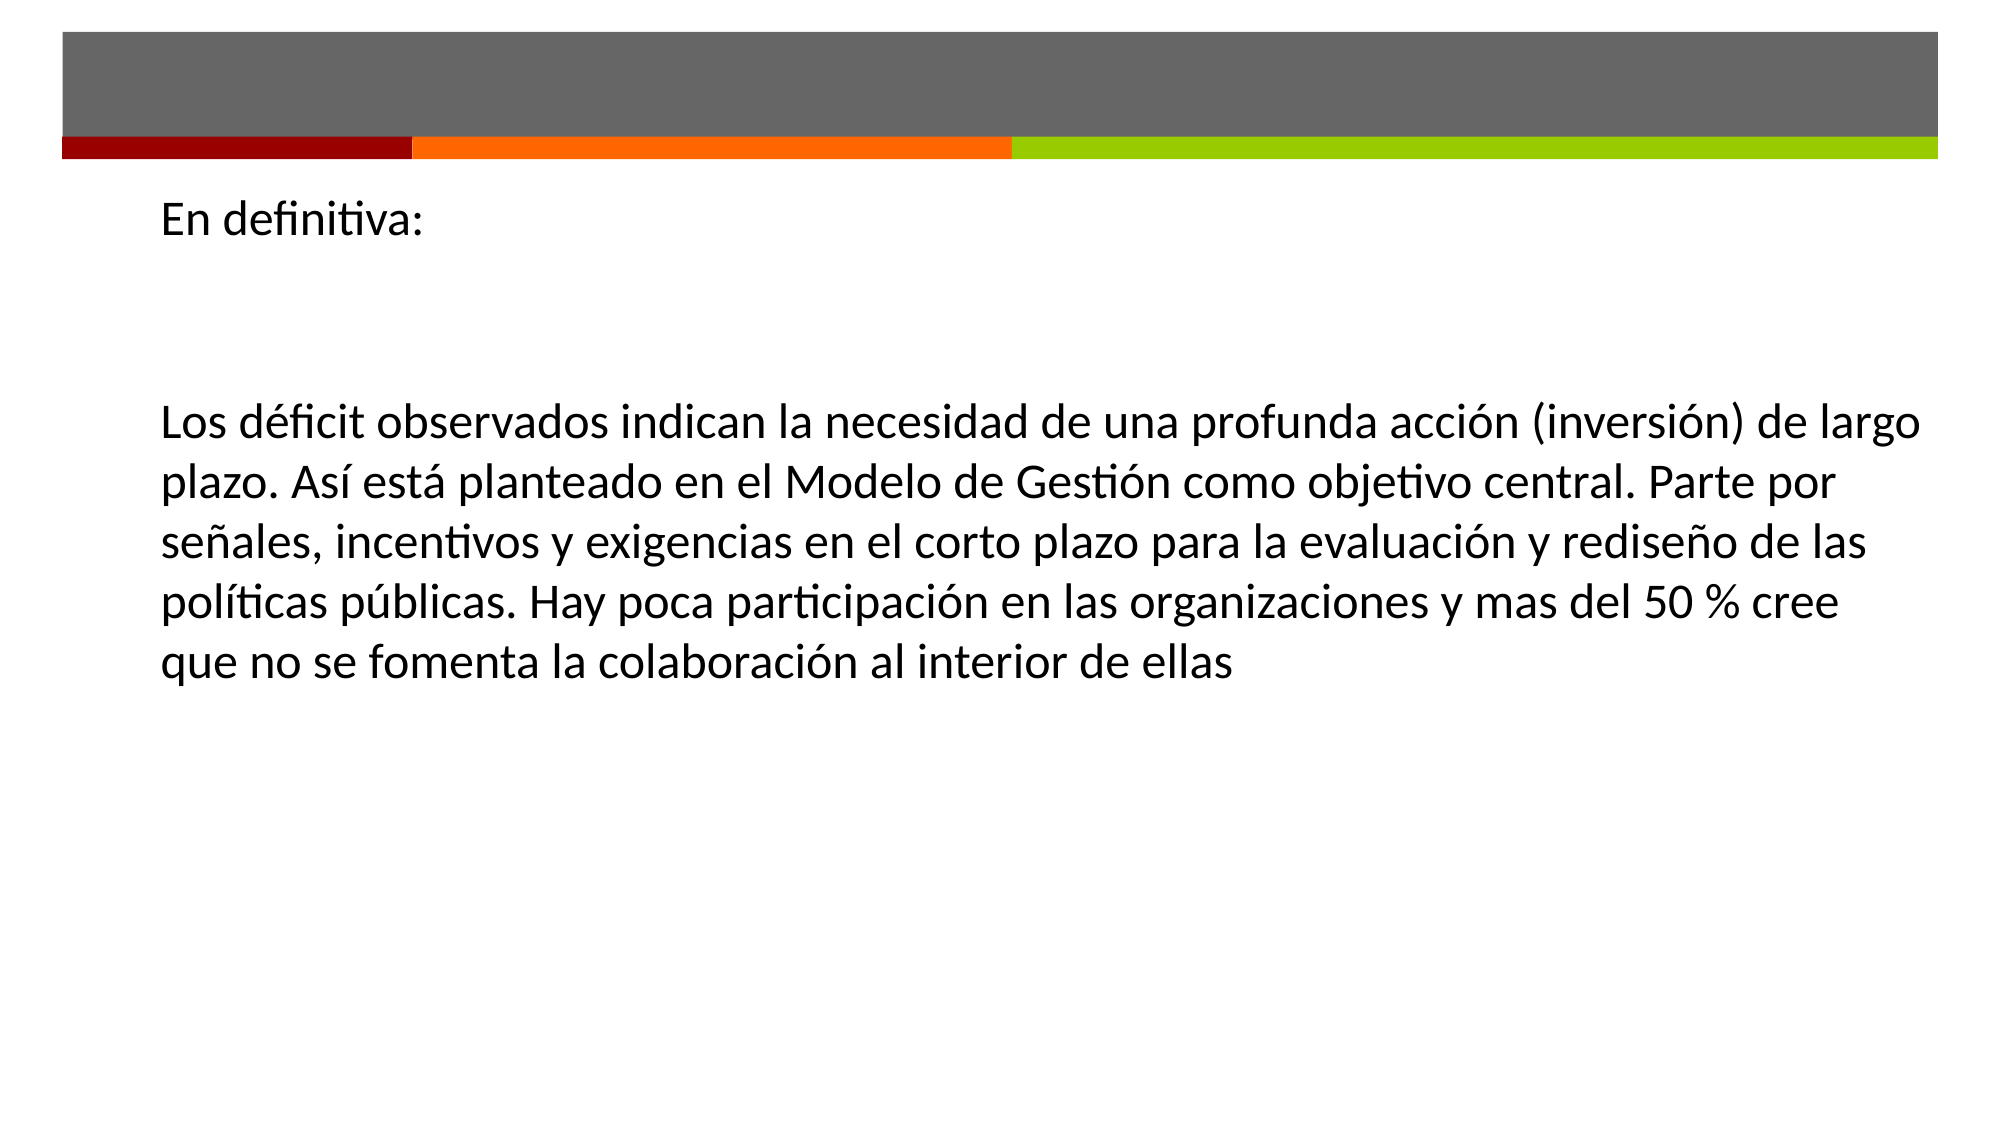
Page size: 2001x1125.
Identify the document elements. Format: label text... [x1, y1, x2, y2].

list En definitiva: Los déficit observados indican la necesidad de una profunda acción (inversión) de largo plazo. Así está planteado en el Modelo de Gestión como objetivo central. Parte por señales, incentivos y exigencias en el corto plazo para la evaluación y rediseño de las políticas públicas. Hay poca participación en las organizaciones y mas del 50 % cree que no se fomenta la colaboración al interior de ellas [145, 177, 1938, 1005]
